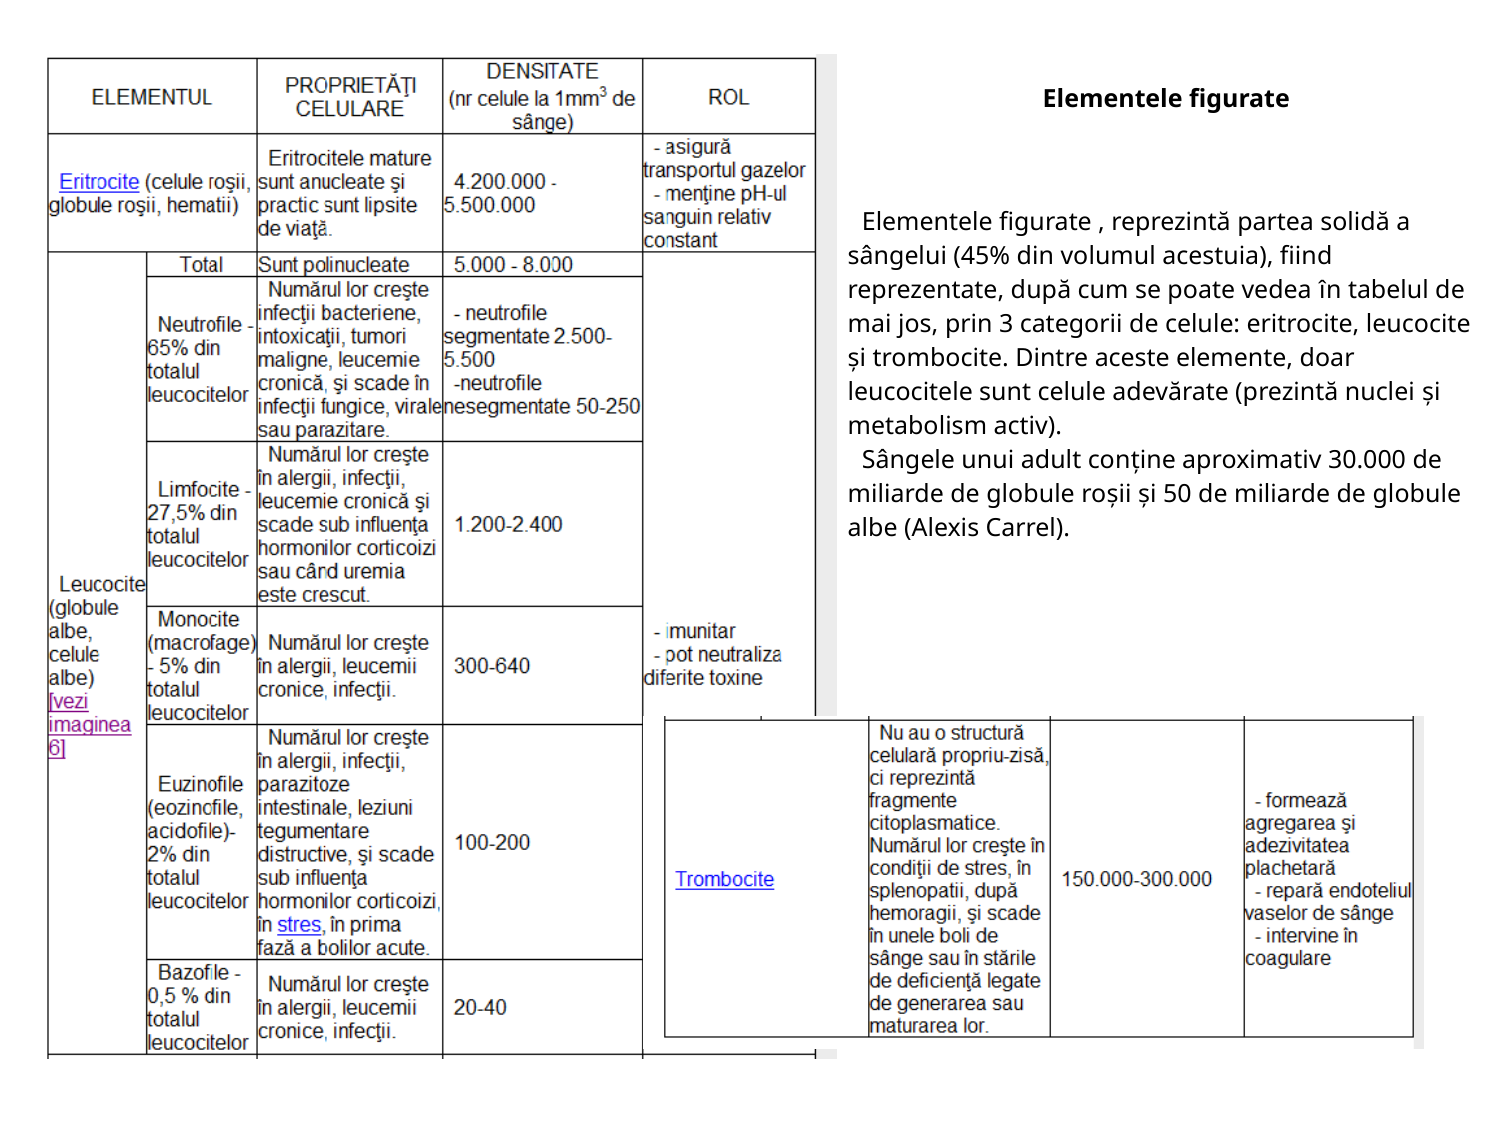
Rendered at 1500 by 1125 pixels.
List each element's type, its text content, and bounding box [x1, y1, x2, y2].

table_cell Elementele figurate , reprezintă partea solidă a sângelui (45% din volumul acestuia), fiind reprezentate, după cum se poate vedea în tabelul de mai jos, prin 3 categorii de celule: eritrocite, leucocite şi trombocite. Dintre aceste elemente, doar leucocitele sunt celule adevărate (prezintă nuclei şi metabolism activ). Sângele unui adult conţine aproximativ 30.000 de miliarde de globule roşii şi 50 de miliarde de globule albe (Alexis Carrel). [841, 129, 1500, 669]
picture [40, 54, 1424, 1059]
table_header Elementele figurate [841, 66, 1500, 129]
